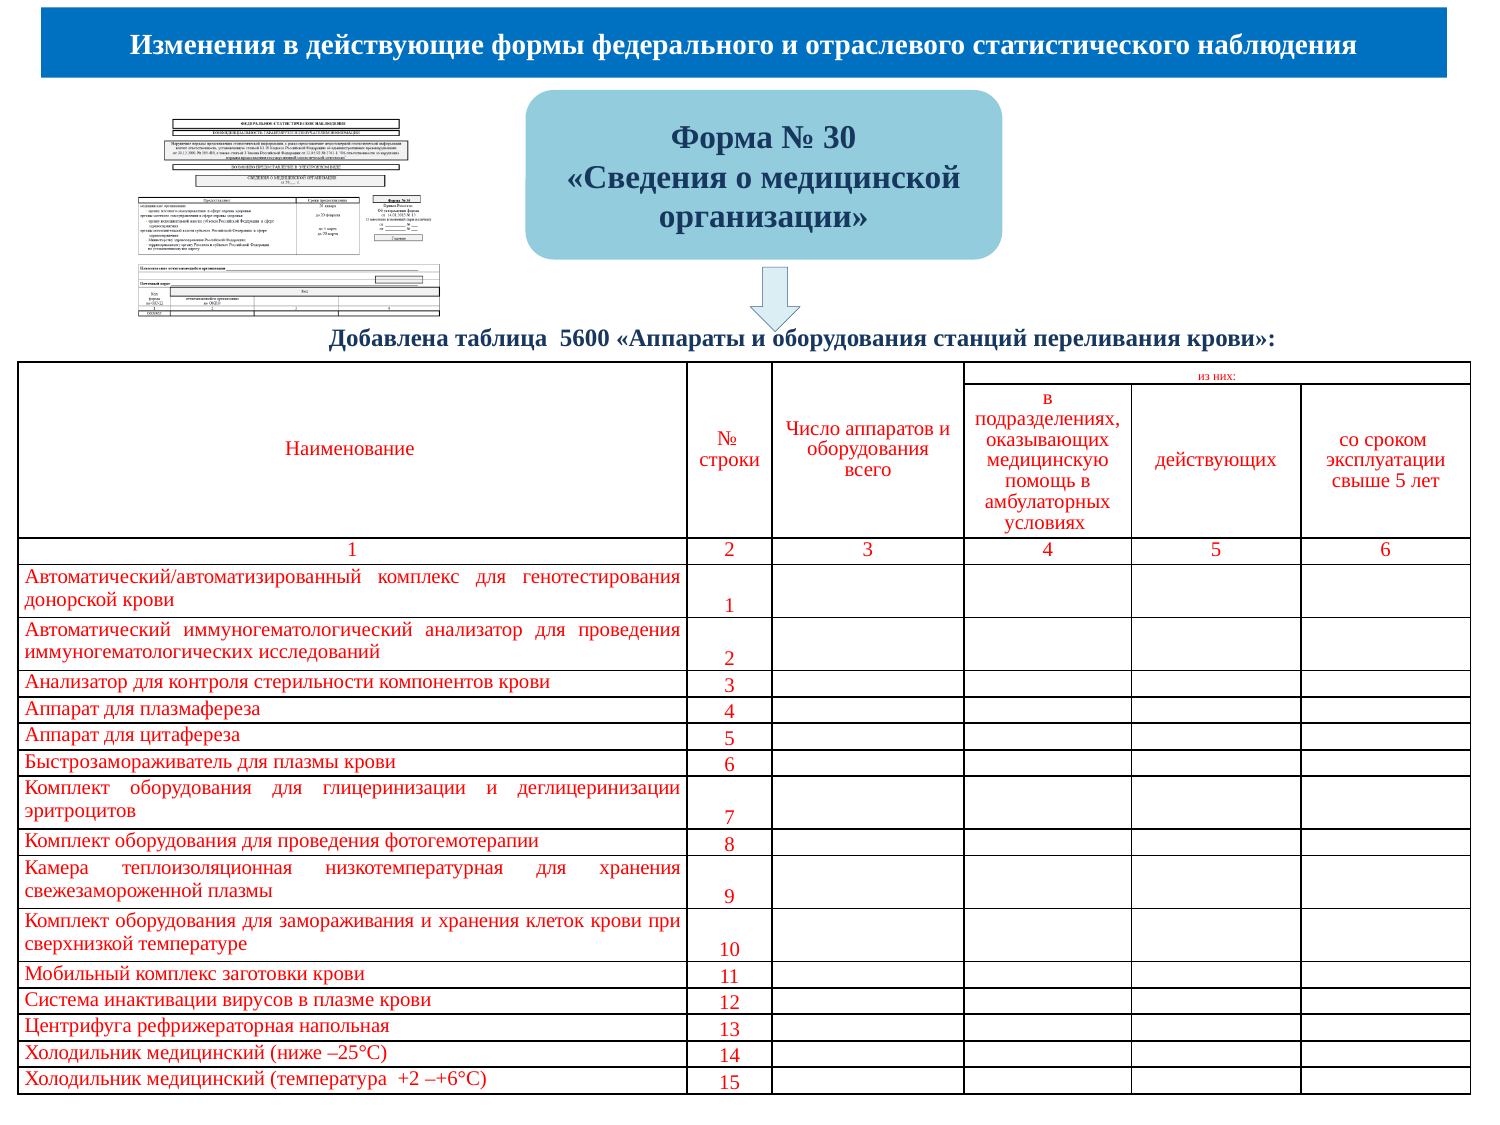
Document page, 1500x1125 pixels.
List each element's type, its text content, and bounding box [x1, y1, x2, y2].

table_cell 4 [688, 698, 771, 722]
table_header Наименование [19, 363, 686, 537]
table_cell [1132, 909, 1300, 961]
table_cell [1302, 1068, 1470, 1093]
table_cell [773, 698, 963, 722]
table_header № строки [688, 363, 771, 537]
table_cell [1132, 671, 1300, 696]
table_cell [1132, 1015, 1300, 1040]
table_cell [773, 618, 963, 670]
table_header Число аппаратов и оборудования всего [773, 363, 963, 537]
table_cell [965, 565, 1131, 617]
table_cell 5 [1132, 539, 1300, 564]
table_cell 6 [688, 751, 771, 775]
table_cell 13 [688, 1015, 771, 1040]
table_cell [965, 618, 1131, 670]
table_cell [773, 565, 963, 617]
text_box Добавлена таблица 5600 «Аппараты и оборудования станций переливания крови»: [159, 314, 1447, 360]
table_cell [965, 1042, 1131, 1066]
table_cell [1302, 751, 1470, 775]
table_cell [1302, 856, 1470, 908]
table_cell [965, 724, 1131, 749]
table_cell 2 [688, 618, 771, 670]
table_cell действующих [1132, 385, 1300, 537]
table_cell [1302, 830, 1470, 855]
table_cell [773, 856, 963, 908]
table_cell [1302, 989, 1470, 1013]
picture [123, 101, 451, 330]
table_cell [1132, 565, 1300, 617]
table_cell Центрифуга рефрижераторная напольная [19, 1015, 686, 1040]
table_cell 6 [1302, 539, 1470, 564]
table_cell Анализатор для контроля стерильности компонентов крови [19, 671, 686, 696]
text_box Форма № 30 «Сведения о медицинской организации» [523, 87, 1005, 262]
text_box Изменения в действующие формы федерального и отраслевого статистического наблюдения [39, 5, 1449, 80]
table_cell 12 [688, 989, 771, 1013]
table_cell [965, 698, 1131, 722]
table_cell [965, 751, 1131, 775]
table_cell [1302, 1042, 1470, 1066]
table_cell [965, 989, 1131, 1013]
table_cell [773, 724, 963, 749]
table_cell [1302, 618, 1470, 670]
table_cell [773, 1015, 963, 1040]
table_cell [965, 962, 1131, 987]
table_cell Холодильник медицинский (температура +2 –+6°С) [19, 1068, 686, 1093]
table_cell со сроком эксплуатации свыше 5 лет [1302, 385, 1470, 537]
table_cell Комплект оборудования для проведения фотогемотерапии [19, 830, 686, 855]
table_cell 11 [688, 962, 771, 987]
table_cell Комплект оборудования для глицеринизации и деглицеринизации эритроцитов [19, 777, 686, 828]
table_cell [965, 671, 1131, 696]
table_cell [1132, 962, 1300, 987]
table_cell [773, 989, 963, 1013]
table_cell Холодильник медицинский (ниже –25°С) [19, 1042, 686, 1066]
table_cell 10 [688, 909, 771, 961]
table_cell Комплект оборудования для замораживания и хранения клеток крови при сверхнизкой температуре [19, 909, 686, 961]
table_cell [1302, 565, 1470, 617]
table_cell [965, 1068, 1131, 1093]
table_cell [1302, 777, 1470, 828]
table_cell Аппарат для плазмафереза [19, 698, 686, 722]
table_cell Аппарат для цитафереза [19, 724, 686, 749]
table_cell 3 [688, 671, 771, 696]
table_cell 2 [688, 539, 771, 564]
table_cell [773, 1068, 963, 1093]
table_cell [773, 671, 963, 696]
table_cell [773, 1042, 963, 1066]
table_cell [1302, 698, 1470, 722]
table_cell 1 [19, 539, 686, 564]
table_cell [965, 777, 1131, 828]
table_cell 4 [965, 539, 1131, 564]
text_box [748, 265, 803, 314]
table_cell [1132, 777, 1300, 828]
table_cell Камера теплоизоляционная низкотемпературная для хранения свежезамороженной плазмы [19, 856, 686, 908]
table_cell [1132, 698, 1300, 722]
table_cell Быстрозамораживатель для плазмы крови [19, 751, 686, 775]
table_cell [1302, 909, 1470, 961]
table_cell [965, 830, 1131, 855]
table_cell 9 [688, 856, 771, 908]
table_cell [1132, 751, 1300, 775]
table_cell [773, 962, 963, 987]
table_cell [1132, 830, 1300, 855]
table_cell [1302, 1015, 1470, 1040]
table_cell Автоматический/автоматизированный комплекс для генотестирования донорской крови [19, 565, 686, 617]
table_cell [965, 909, 1131, 961]
table_cell [1132, 1068, 1300, 1093]
table_cell Мобильный комплекс заготовки крови [19, 962, 686, 987]
table_cell [1302, 724, 1470, 749]
table_cell [1132, 989, 1300, 1013]
table_cell [773, 751, 963, 775]
table_cell 5 [688, 724, 771, 749]
table_cell 8 [688, 830, 771, 855]
table_cell 3 [773, 539, 963, 564]
table_cell [1132, 1042, 1300, 1066]
table_cell [1132, 618, 1300, 670]
table_cell [1302, 671, 1470, 696]
table_cell [1132, 856, 1300, 908]
table_cell [1132, 724, 1300, 749]
table_cell [1302, 962, 1470, 987]
table_cell [773, 830, 963, 855]
table_cell [773, 777, 963, 828]
table_header из них: [965, 363, 1470, 383]
table_cell [965, 1015, 1131, 1040]
table_cell 1 [688, 565, 771, 617]
table_cell [965, 856, 1131, 908]
table_cell 7 [688, 777, 771, 828]
table_cell 15 [688, 1068, 771, 1093]
table_cell [773, 909, 963, 961]
table_cell Автоматический иммуногематологический анализатор для проведения иммуногематологических исследований [19, 618, 686, 670]
table_cell в подразделениях, оказывающих медицинскую помощь в амбулаторных условиях [965, 385, 1131, 537]
table_cell Система инактивации вирусов в плазме крови [19, 989, 686, 1013]
table_cell 14 [688, 1042, 771, 1066]
